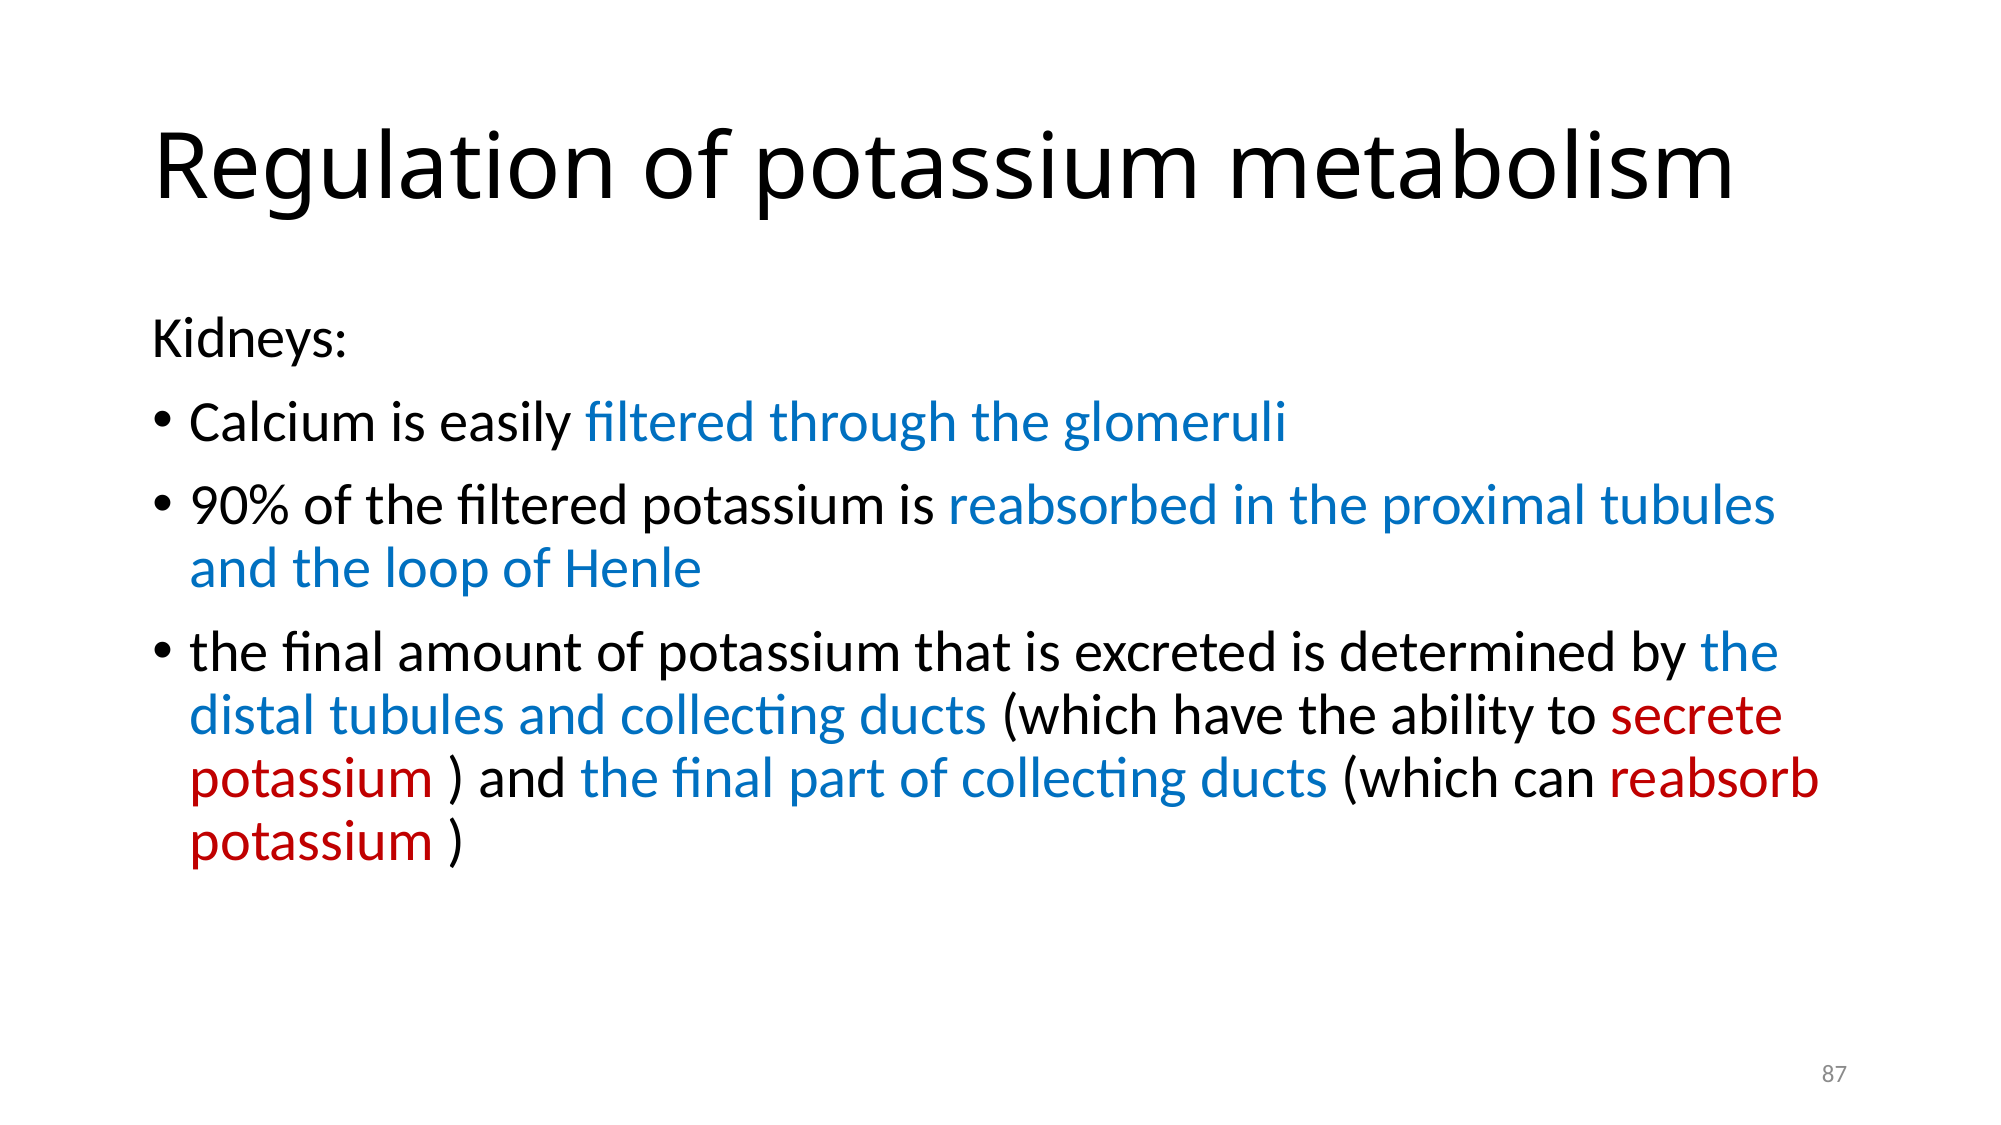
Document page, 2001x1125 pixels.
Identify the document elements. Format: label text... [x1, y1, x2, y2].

title Regulation of potassium metabolism [137, 59, 1863, 278]
slide_number 87 [1412, 1042, 1863, 1103]
list Kidneys: Calcium is easily filtered through the glomeruli 90% of the filtered potassium is reabsorbed in the proximal tubules and the loop of Henle the final amount of potassium that is excreted is determined by the distal tubules and collecting ducts (which have the ability to secrete potassium ) and the final part of collecting ducts (which can reabsorb potassium ) [137, 299, 1863, 1014]
